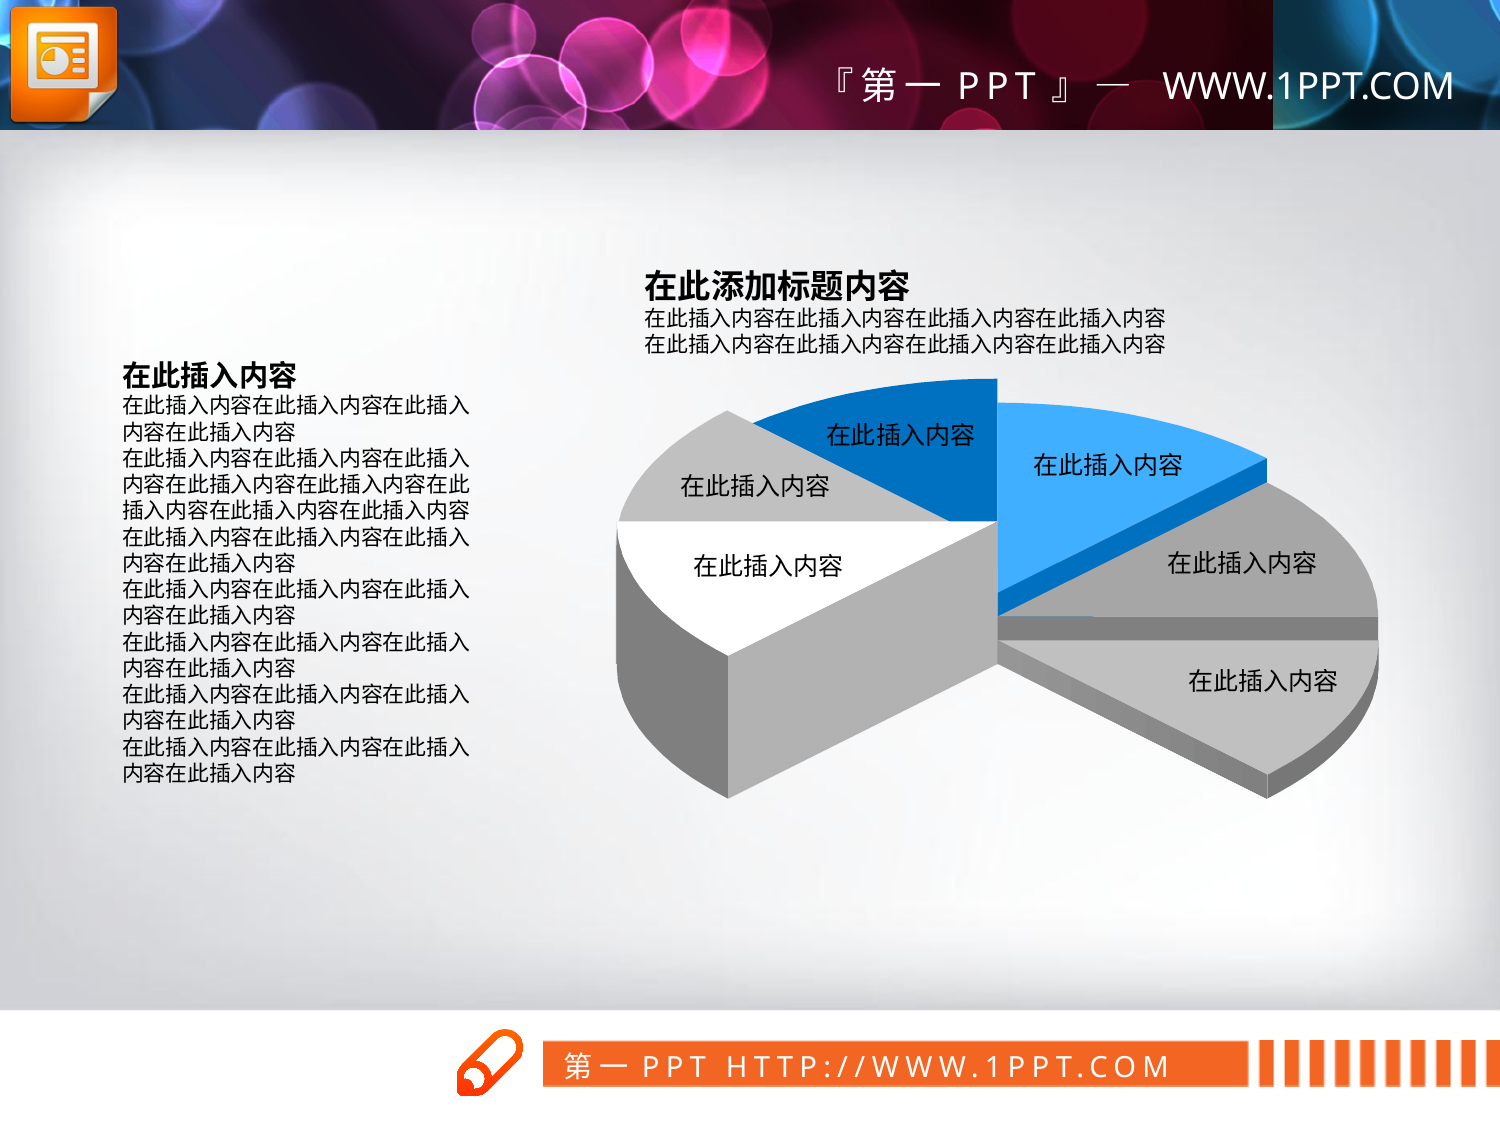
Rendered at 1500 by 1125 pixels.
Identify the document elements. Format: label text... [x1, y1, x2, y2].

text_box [615, 410, 998, 520]
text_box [727, 378, 998, 408]
picture [543, 1040, 1500, 1087]
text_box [997, 640, 1379, 799]
text_box 在此插入内容 在此插入内容在此插入内容在此插入内容在此插入内容 在此插入内容在此插入内容在此插入内容在此插入内容在此插入内容在此插入内容在此插入内容在此插入内容 在此插入内容在此插入内容在此插入内容在此插入内容 在此插入内容在此插入内容在此插入内容在此插入内容 在此插入内容在此插入内容在此插入内容在此插入内容 在此插入内容在此插入内容在此插入内容在此插入内容 在此插入内容在此插入内容在此插入内容在此插入内容 [111, 316, 492, 818]
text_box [616, 521, 998, 799]
picture [0, 0, 1500, 1012]
text_box 在此添加标题内容 在此插入内容在此插入内容在此插入内容在此插入内容 在此插入内容在此插入内容在此插入内容在此插入内容 [633, 219, 1186, 363]
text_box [996, 402, 1268, 480]
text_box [996, 482, 1379, 639]
